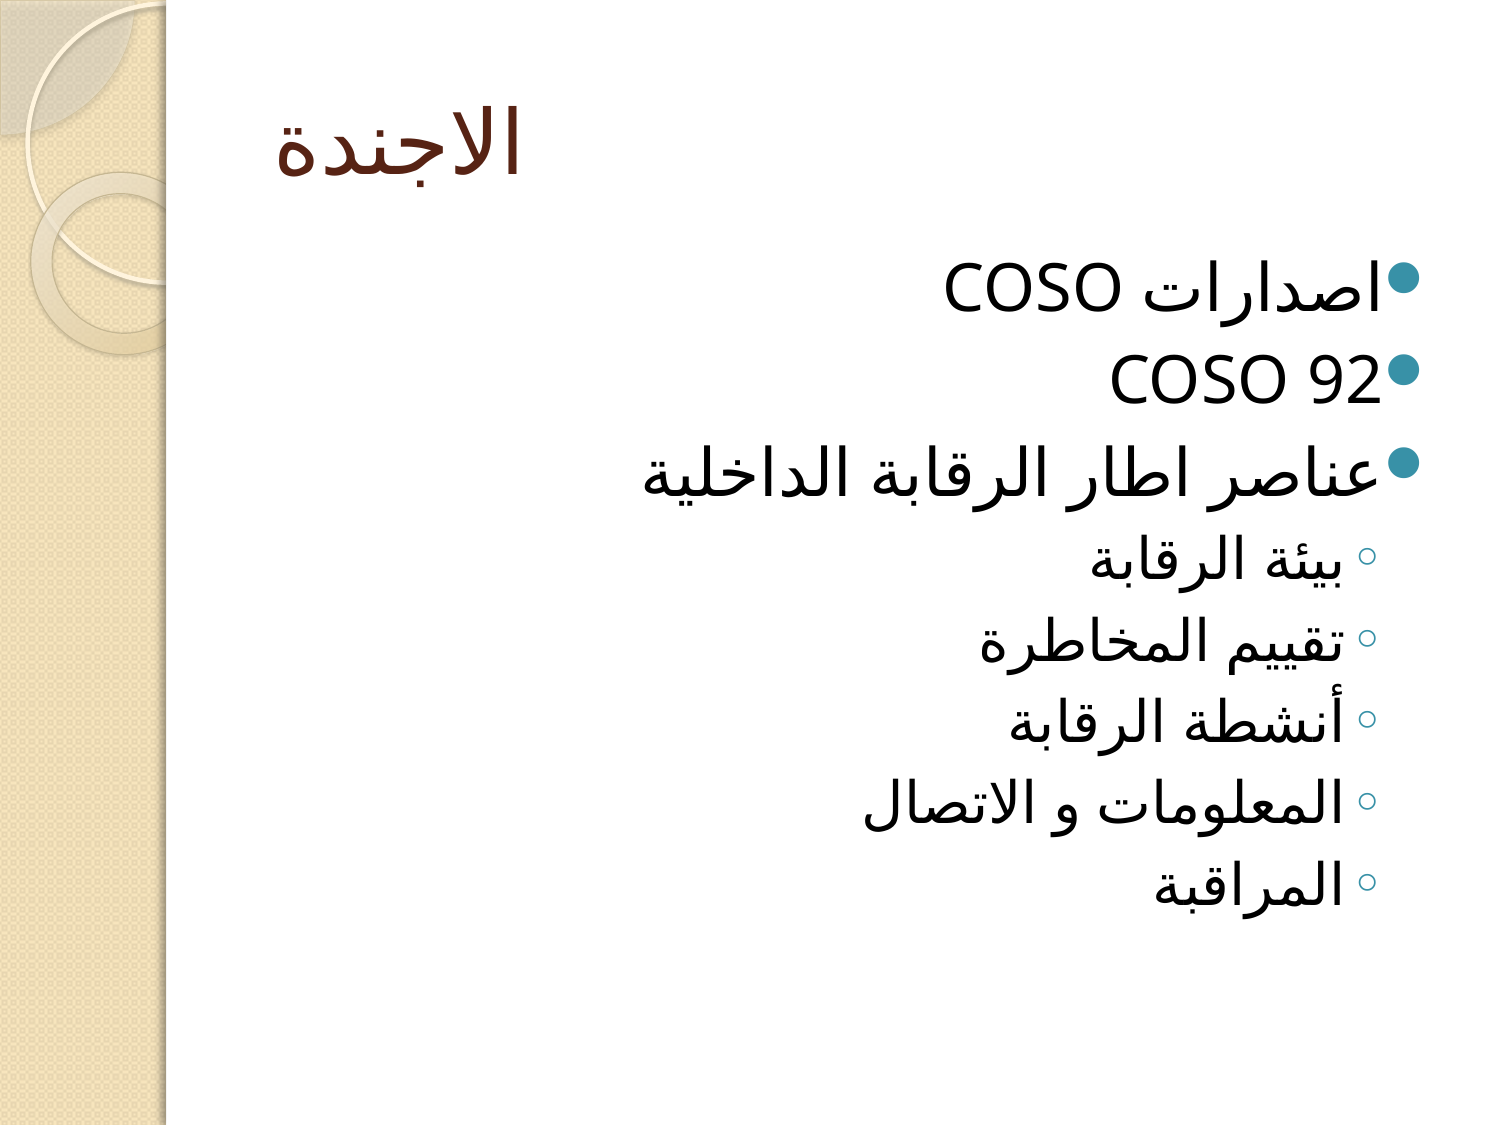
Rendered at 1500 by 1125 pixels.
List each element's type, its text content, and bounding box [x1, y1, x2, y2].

list اصدارات COSO COSO 92 عناصر اطار الرقابة الداخلية بيئة الرقابة تقييم المخاطرة أنشطة الرقابة المعلومات و الاتصال المراقبة [235, 237, 1466, 1025]
title الاجندة [235, 45, 1466, 233]
